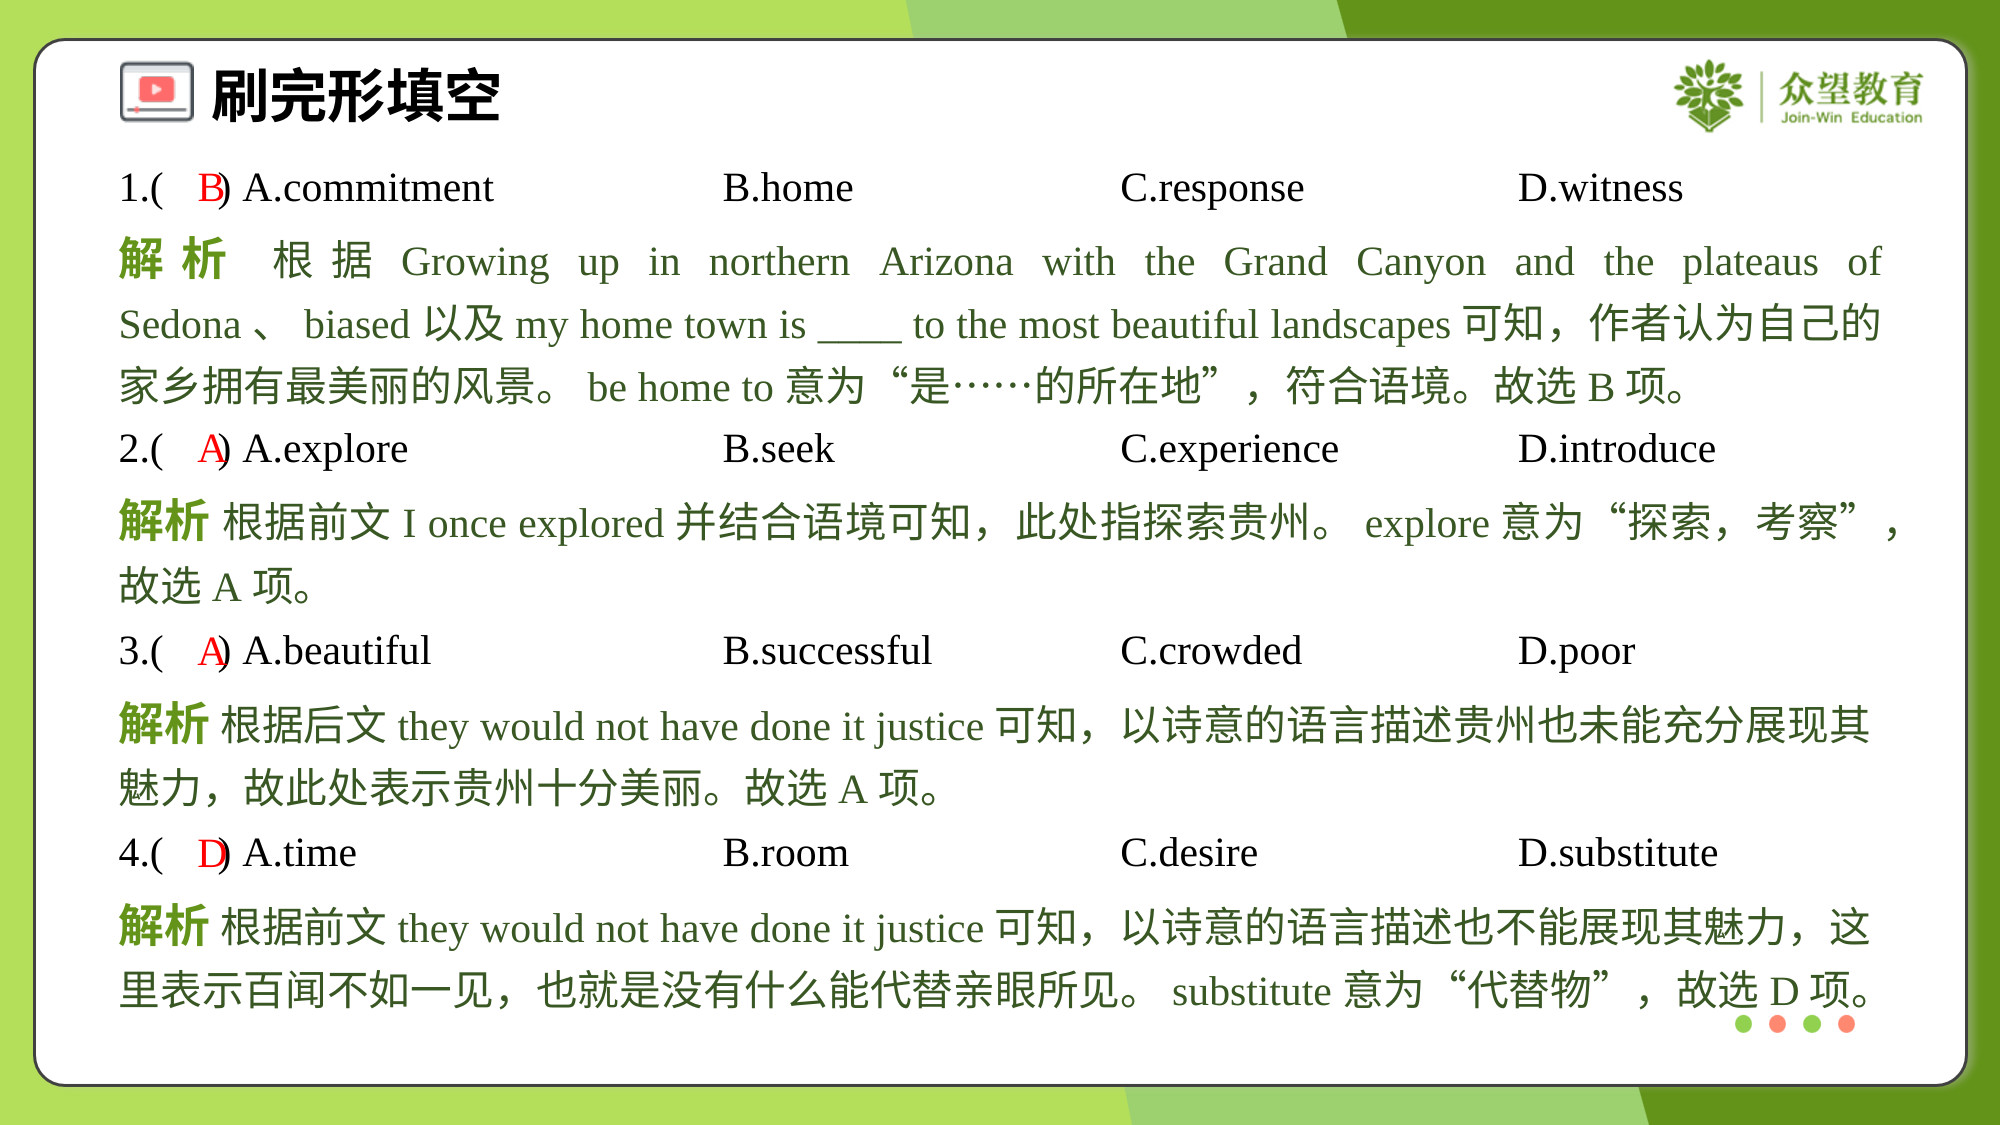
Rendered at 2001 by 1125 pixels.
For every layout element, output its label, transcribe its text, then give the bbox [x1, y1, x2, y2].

text_box 3.( ) A.beautiful B.successful C.crowded D.poor [233, 610, 1883, 668]
picture [0, 0, 2000, 1125]
text_box 3.( ) A.beautiful B.successful C.crowded D.poor [118, 610, 192, 668]
text_box 解析 根据前文I once explored并结合语境可知，此处指探索贵州。explore意为“探索，考察”，故选A项。 [118, 478, 1883, 605]
text_box 4.( ) A.time B.room C.desire D.substitute [233, 812, 1883, 870]
text_box 1.( ) A.commitment B.home C.response D.witness [231, 146, 1883, 204]
text_box 解析 根据Growing up in northern Arizona with the Grand Canyon and the plateaus of Sedona、biased以及my home town is ____ to the most beautiful landscapes可知，作者认为自己的家乡拥有最美丽的风景。be home to意为“是……的所在地”，符合语境。故选B项。 [118, 215, 1883, 405]
text_box A [192, 610, 233, 669]
text_box B [192, 146, 231, 205]
text_box A [192, 408, 233, 467]
text_box 2.( ) A.explore B.seek C.experience D.introduce [233, 408, 1883, 466]
text_box 解析 根据前文they would not have done it justice可知，以诗意的语言描述也不能展现其魅力，这里表示百闻不如一见，也就是没有什么能代替亲眼所见。substitute意为“代替物”，故选D项。 [118, 882, 1883, 1009]
text_box 解析 根据后文they would not have done it justice可知，以诗意的语言描述贵州也未能充分展现其魅力，故此处表示贵州十分美丽。故选A项。 [118, 680, 1883, 807]
text_box 1.( ) A.commitment B.home C.response D.witness [118, 146, 192, 204]
text_box 2.( ) A.explore B.seek C.experience D.introduce [118, 408, 192, 466]
text_box D [192, 812, 233, 871]
text_box 4.( ) A.time B.room C.desire D.substitute [118, 812, 192, 870]
